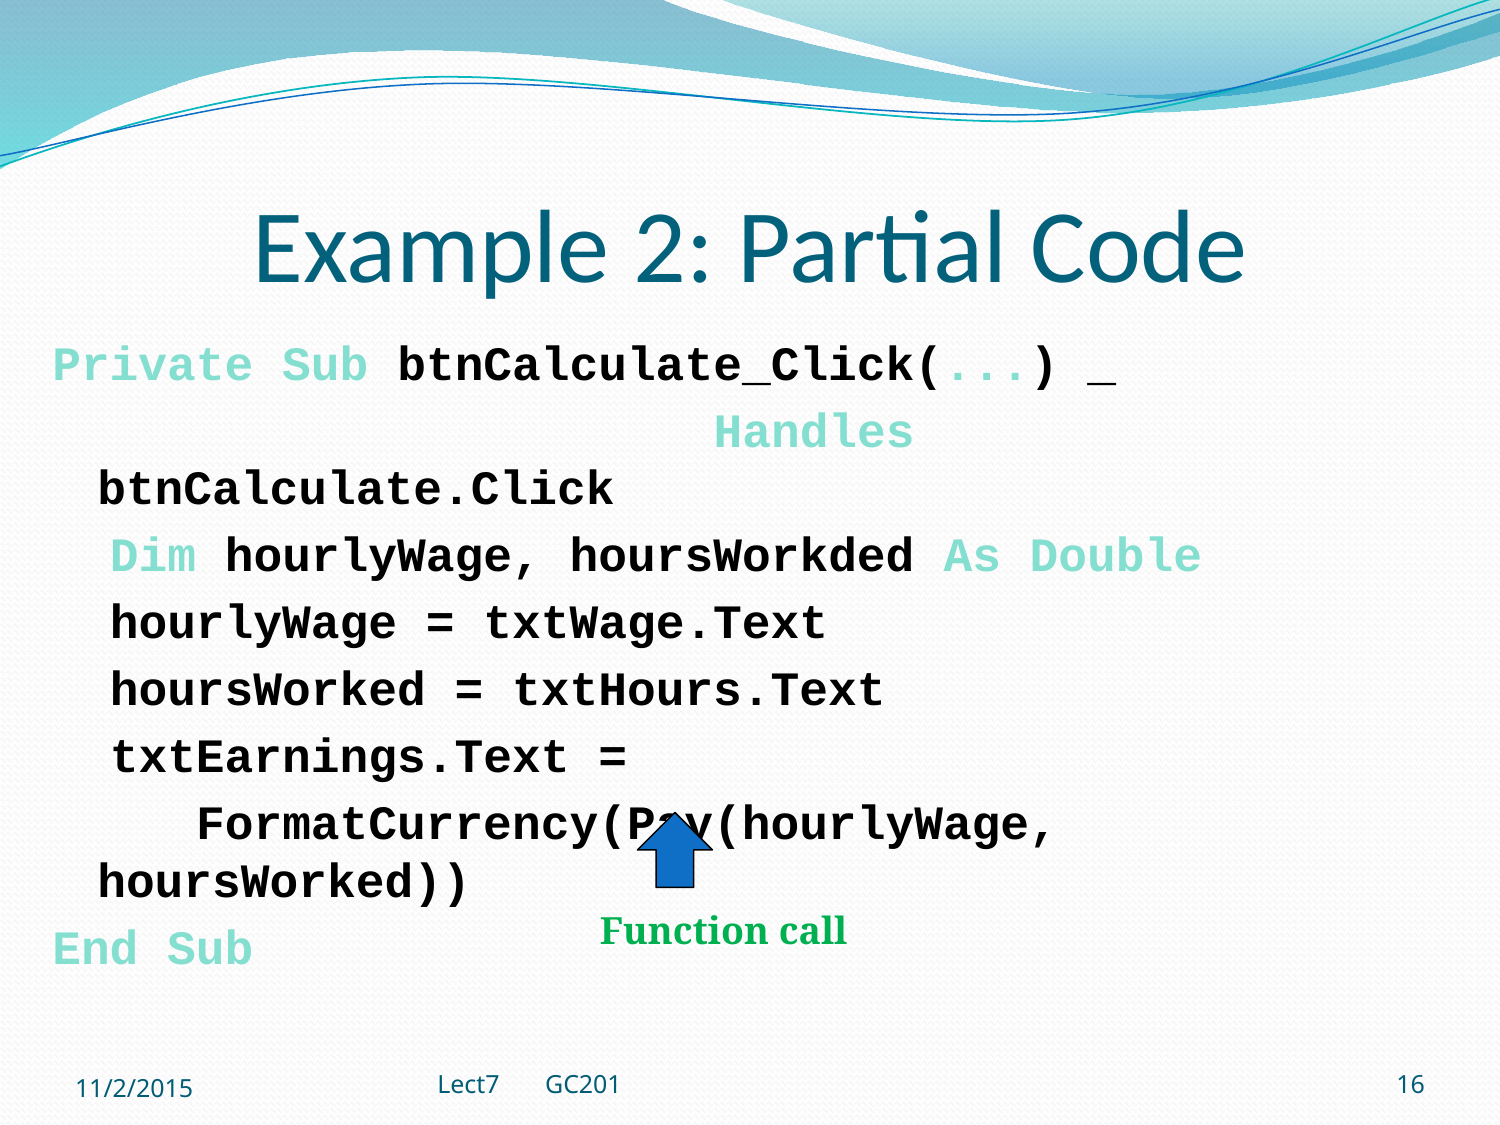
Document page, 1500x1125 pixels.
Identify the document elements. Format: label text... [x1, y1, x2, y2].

text_box Function call [549, 899, 863, 960]
text_box [637, 812, 713, 888]
list Private Sub btnCalculate_Click(...) _ Handles btnCalculate.Click Dim hourlyWage, hoursWorkded As Double hourlyWage = txtWage.Text hoursWorked = txtHours.Text txtEarnings.Text = FormatCurrency(Pay(hourlyWage, hoursWorked)) End Sub [37, 324, 1475, 1006]
title Example 2: Partial Code [75, 115, 1425, 303]
footer Lect7 GC201 [437, 1042, 988, 1103]
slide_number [75, 1042, 425, 1103]
slide_number 16 [1299, 1042, 1425, 1103]
